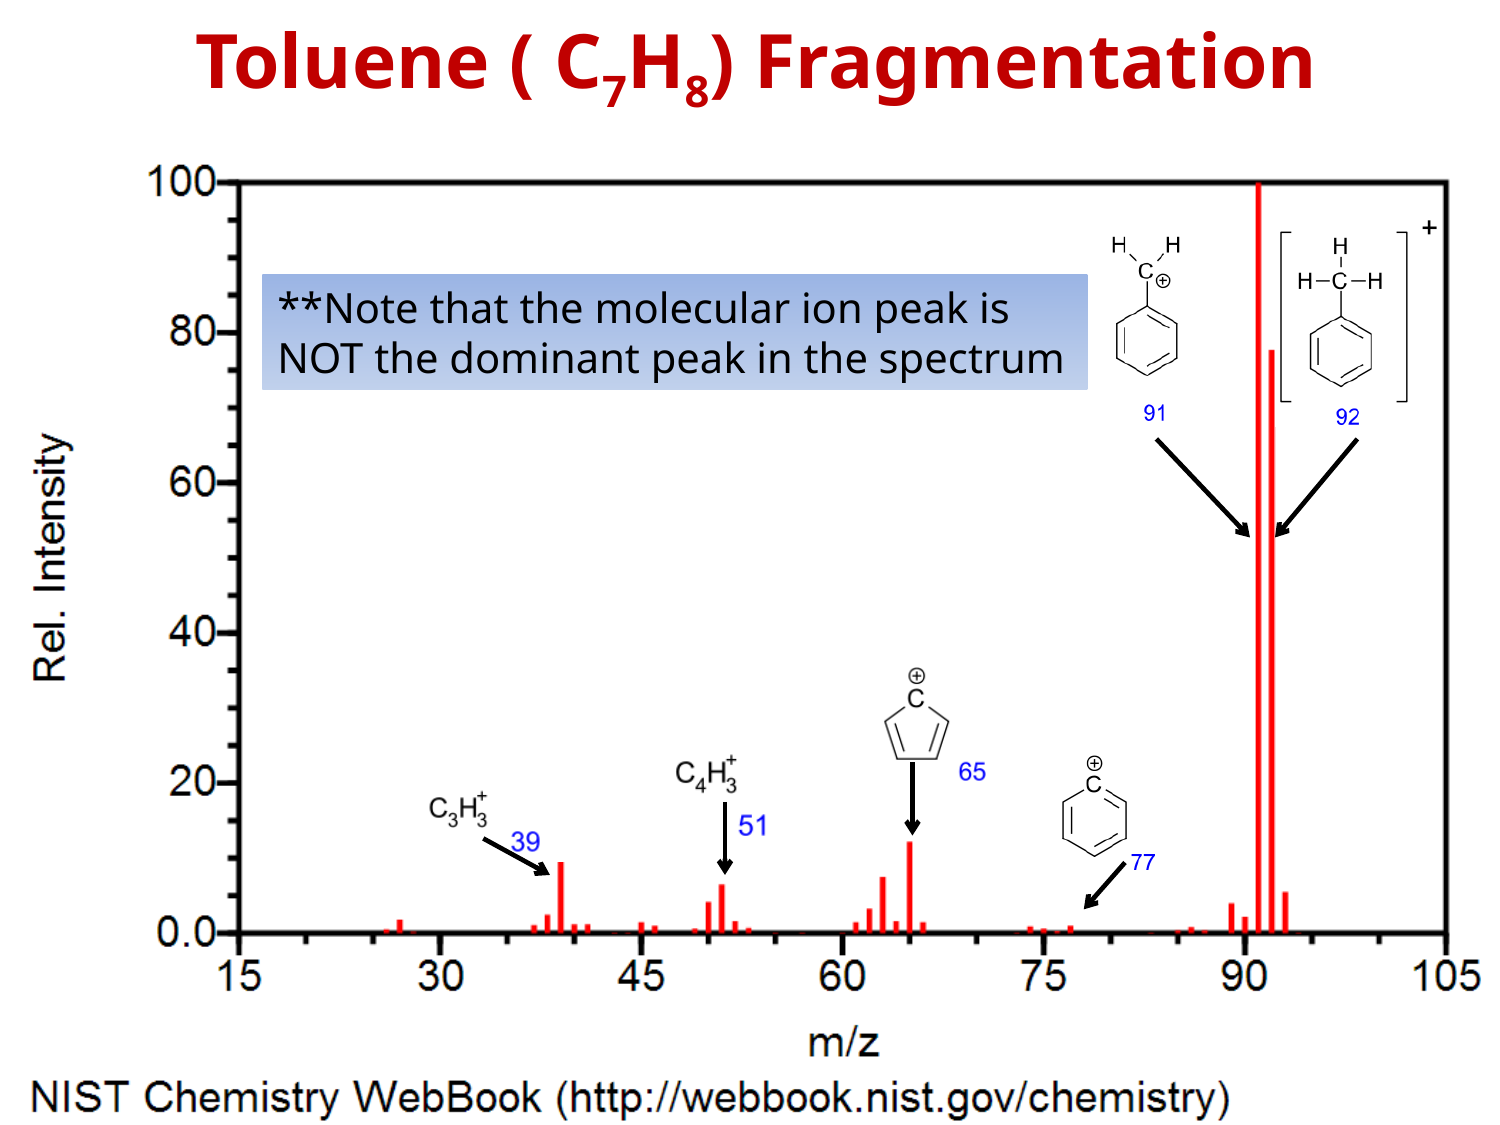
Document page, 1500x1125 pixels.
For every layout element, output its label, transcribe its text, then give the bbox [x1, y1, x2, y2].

title Toluene ( C7H8) Fragmentation [87, 0, 1425, 130]
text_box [1083, 862, 1126, 910]
picture [5, 155, 1491, 1125]
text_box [1156, 438, 1251, 538]
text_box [483, 838, 551, 876]
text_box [1274, 438, 1358, 538]
